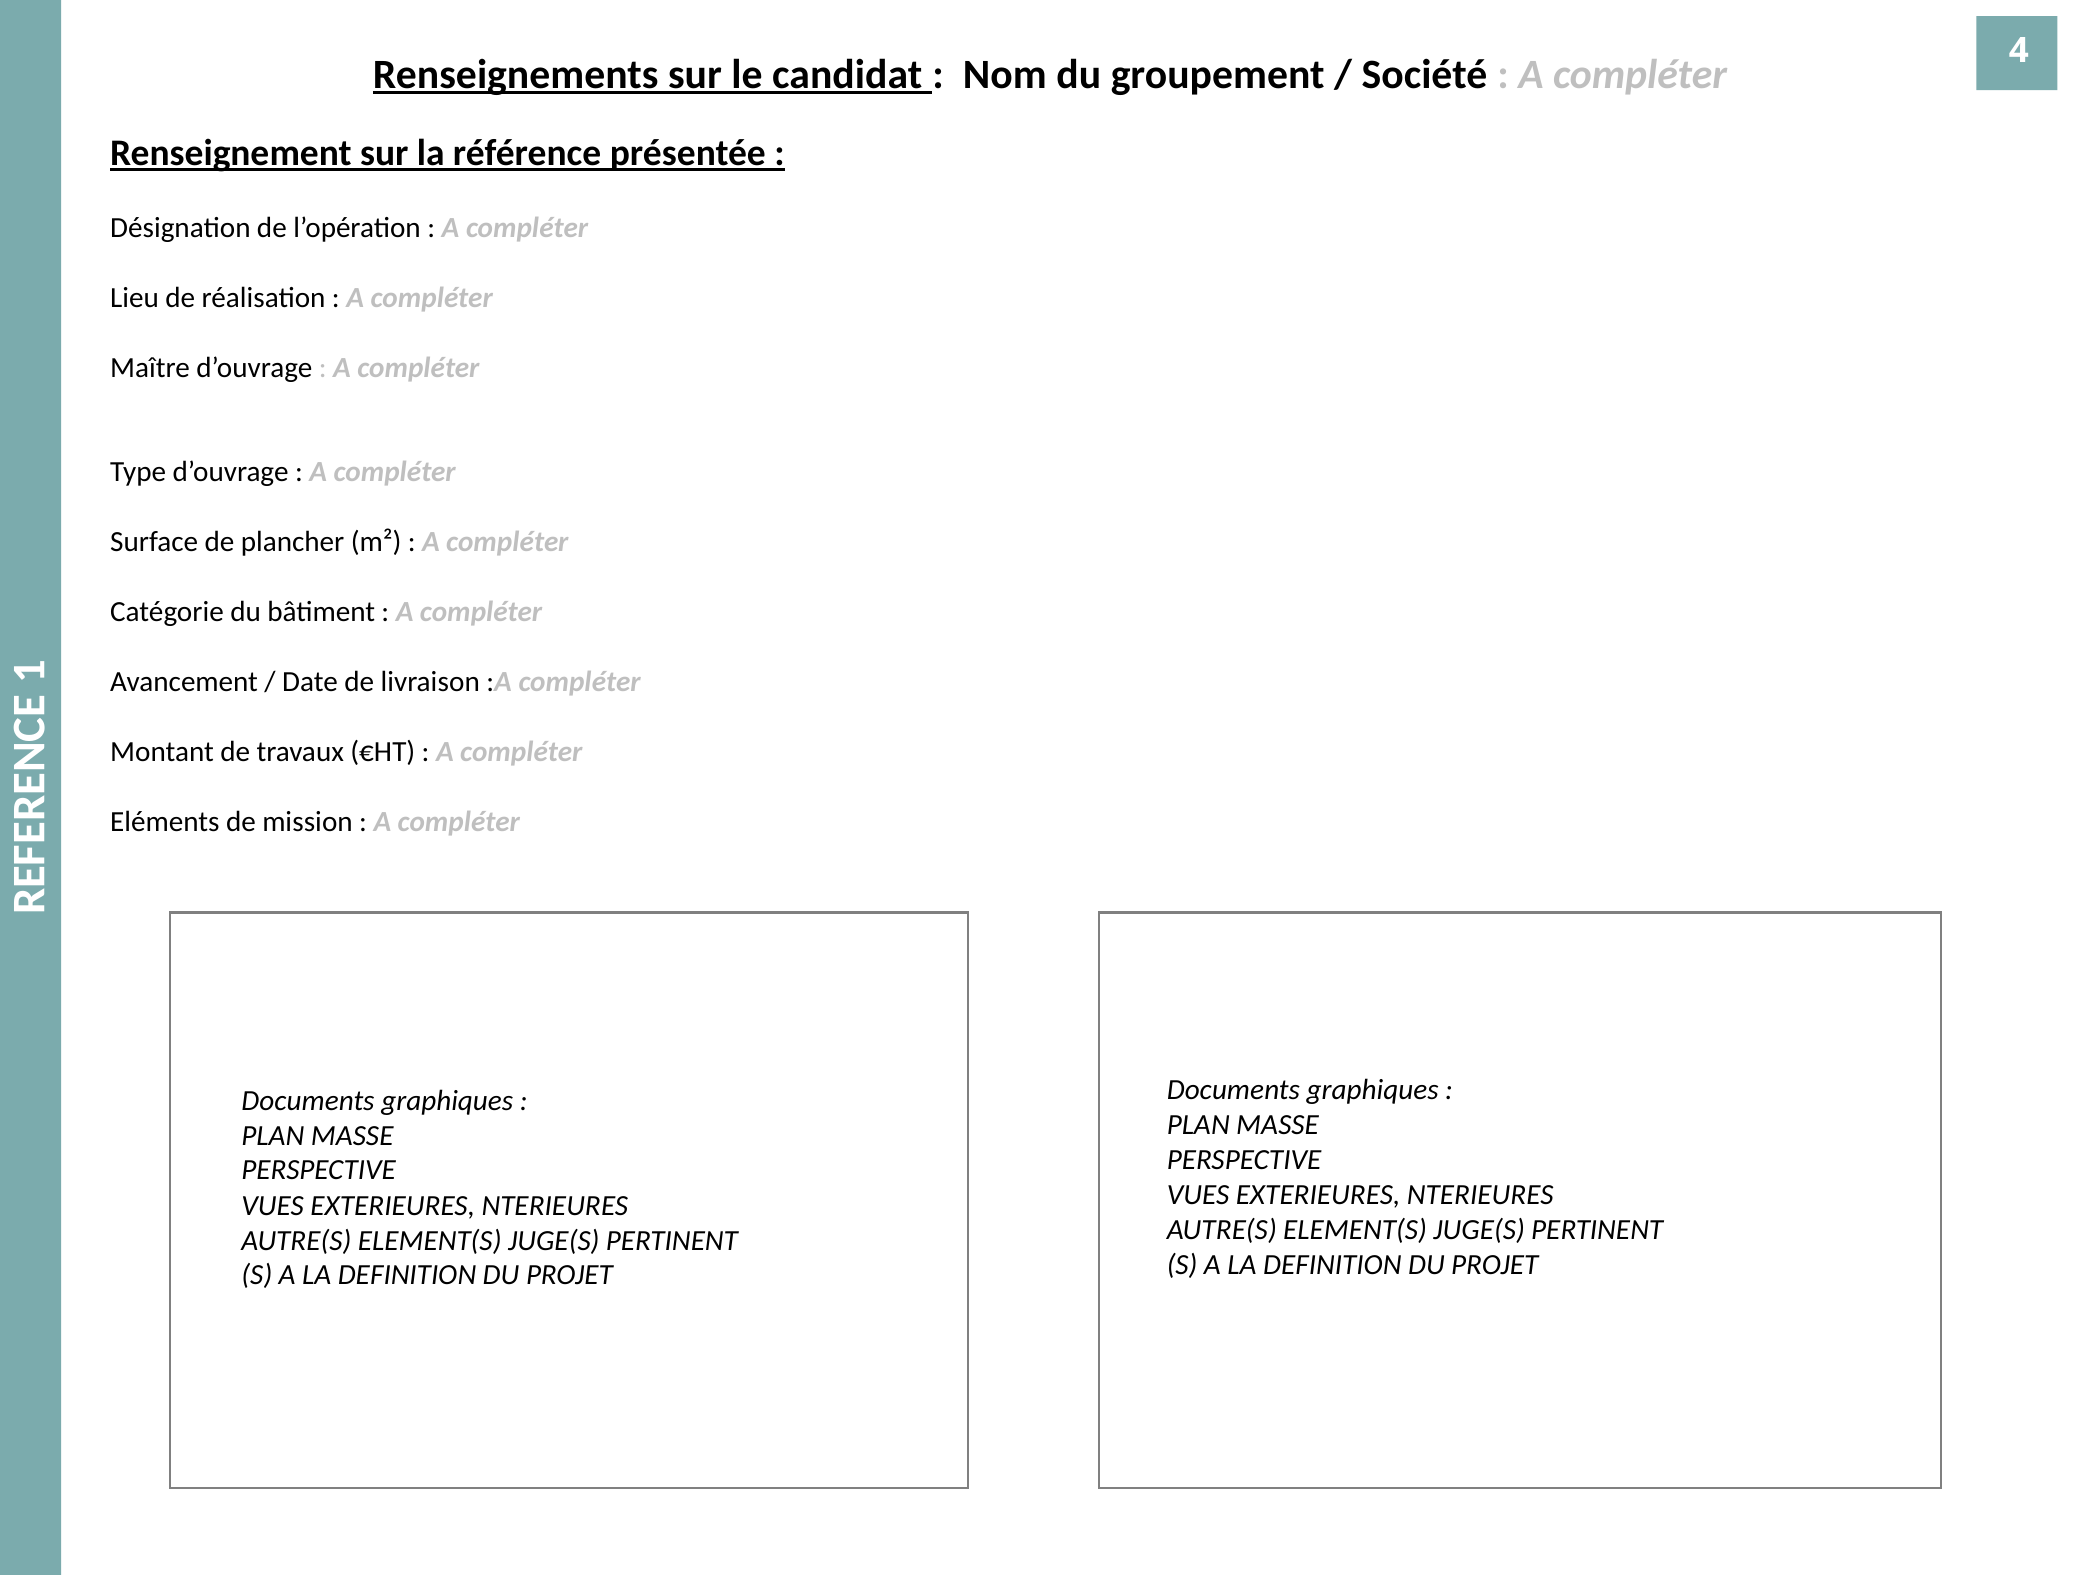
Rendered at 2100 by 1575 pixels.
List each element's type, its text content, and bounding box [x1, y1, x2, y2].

slide_number 4 [1962, 12, 2044, 91]
text_box Documents graphiques : PLAN MASSE PERSPECTIVE VUES EXTERIEURES, NTERIEURES AUTRE(S) ELEMENT(S) JUGE(S) PERTINENT (S) A LA DEFINITION DU PROJET [1152, 1062, 1709, 1288]
text_box REFERENCE 1 [0, 0, 62, 1575]
text_box [2044, 15, 2058, 91]
text_box [169, 911, 969, 1489]
text_box Renseignement sur la référence présentée : Désignation de l’opération : A compléter Lieu de réalisation : A compléter Maître d’ouvrage : A compléter Type d’ouvrage : A compléter Surface de plancher (m²) : A compléter Catégorie du bâtiment : A compléter Avancement / Date de livraison :A compléter Montant de travaux (€HT) : A compléter Eléments de mission : A compléter [95, 120, 839, 950]
text_box Renseignements sur le candidat : Nom du groupement / Société : A compléter [258, 39, 1842, 105]
text_box Documents graphiques : PLAN MASSE PERSPECTIVE VUES EXTERIEURES, NTERIEURES AUTRE(S) ELEMENT(S) JUGE(S) PERTINENT (S) A LA DEFINITION DU PROJET [226, 1073, 784, 1298]
text_box [1098, 911, 1942, 1489]
